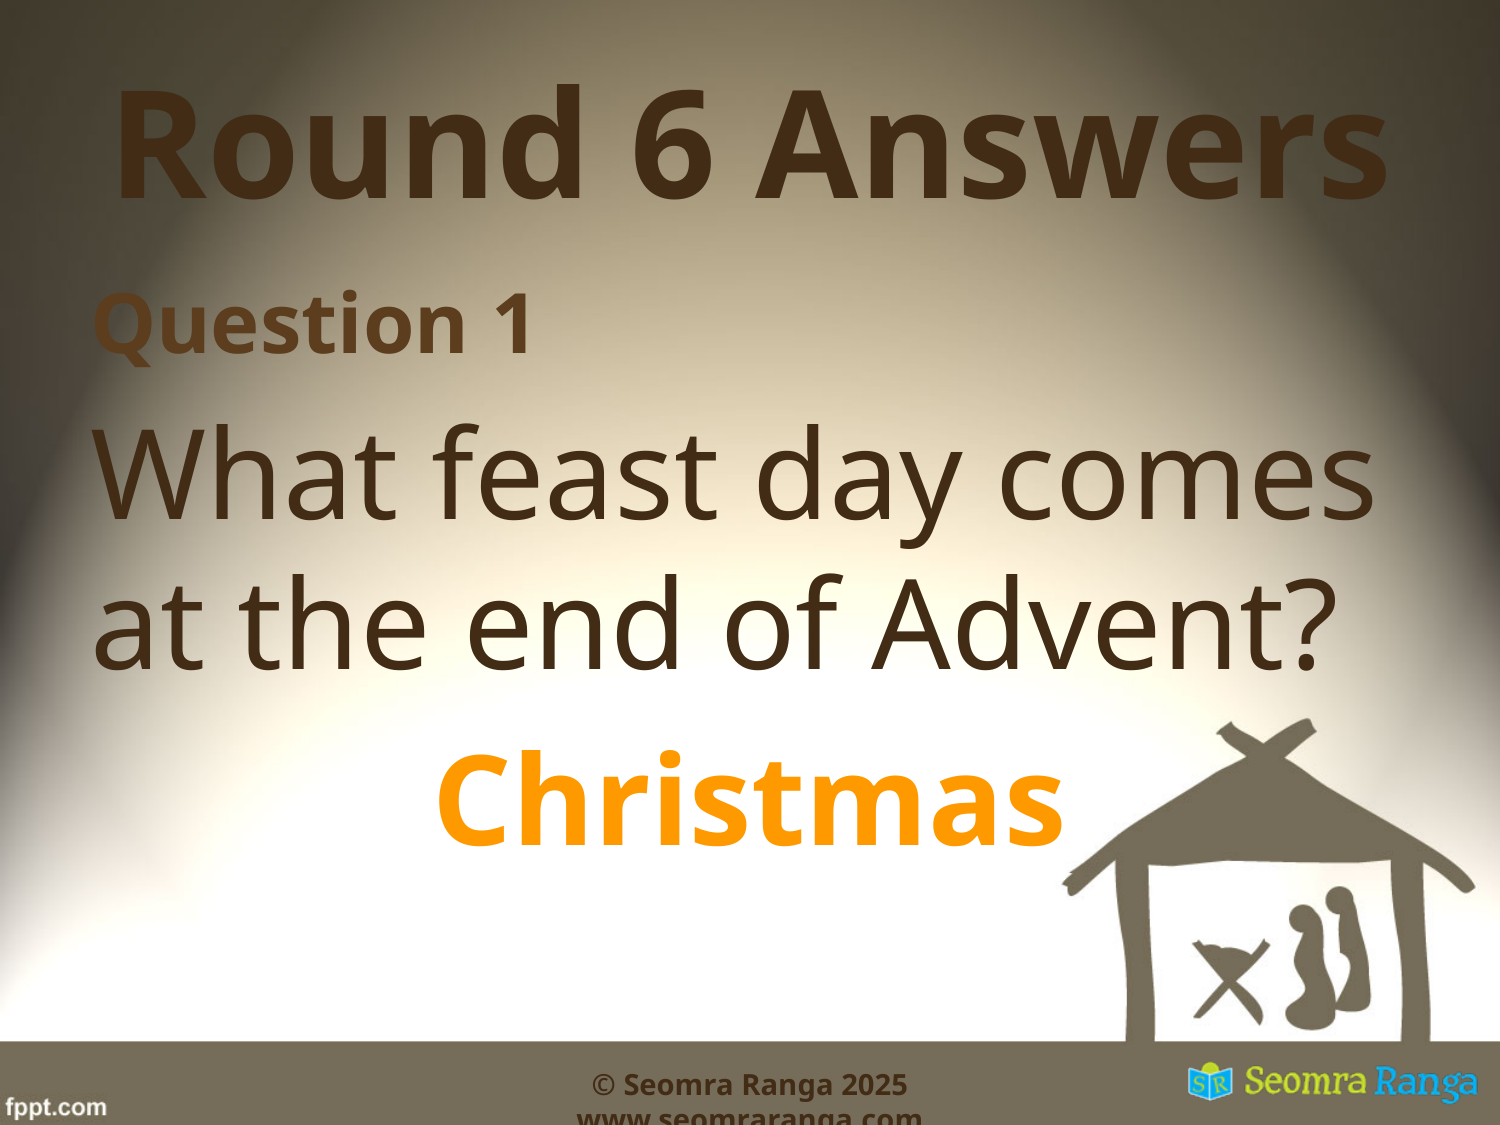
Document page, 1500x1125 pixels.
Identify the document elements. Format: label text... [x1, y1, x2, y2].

title Round 6 Answers [75, 45, 1425, 233]
text_box © Seomra Ranga 2025 www.seomraranga.com [401, 1058, 1099, 1125]
list Question 1 What feast day comes at the end of Advent? Christmas [75, 262, 1425, 1005]
picture [0, 0, 1500, 1125]
